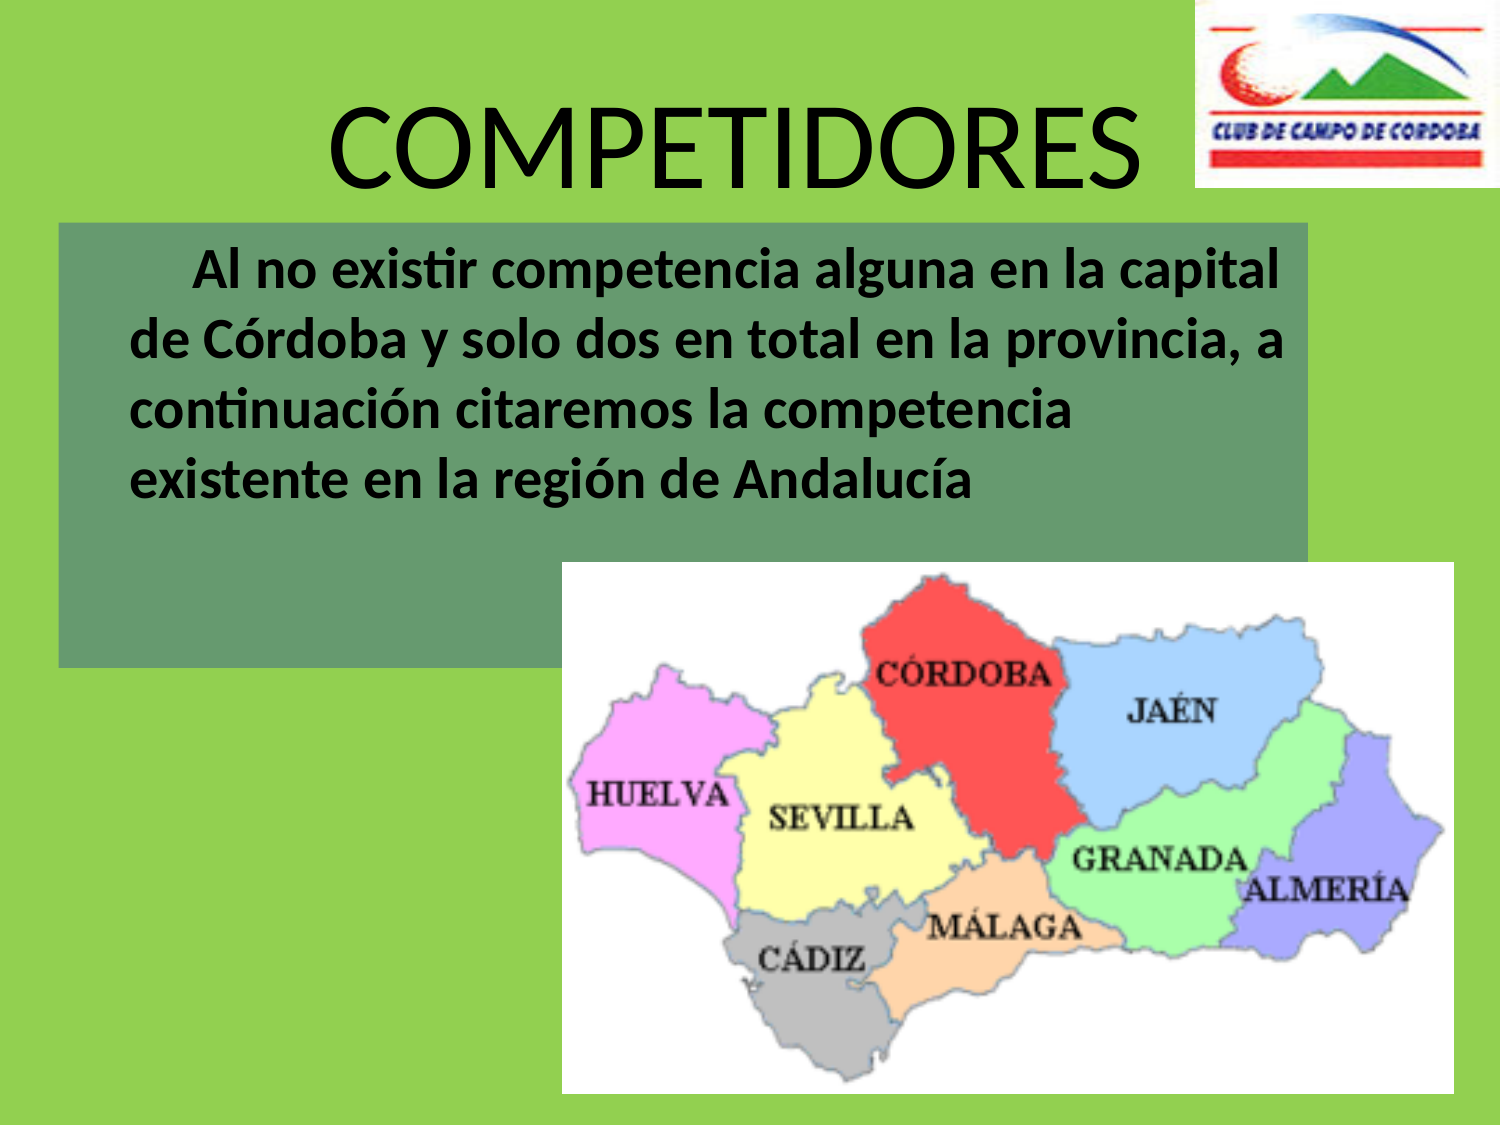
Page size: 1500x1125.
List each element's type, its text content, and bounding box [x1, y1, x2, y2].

picture [1195, 0, 1500, 188]
title COMPETIDORES [74, 44, 1426, 233]
list Al no existir competencia alguna en la capital de Córdoba y solo dos en total en la provincia, a continuación citaremos la competencia existente en la región de Andalucía [58, 222, 1309, 669]
picture [562, 562, 1454, 1095]
